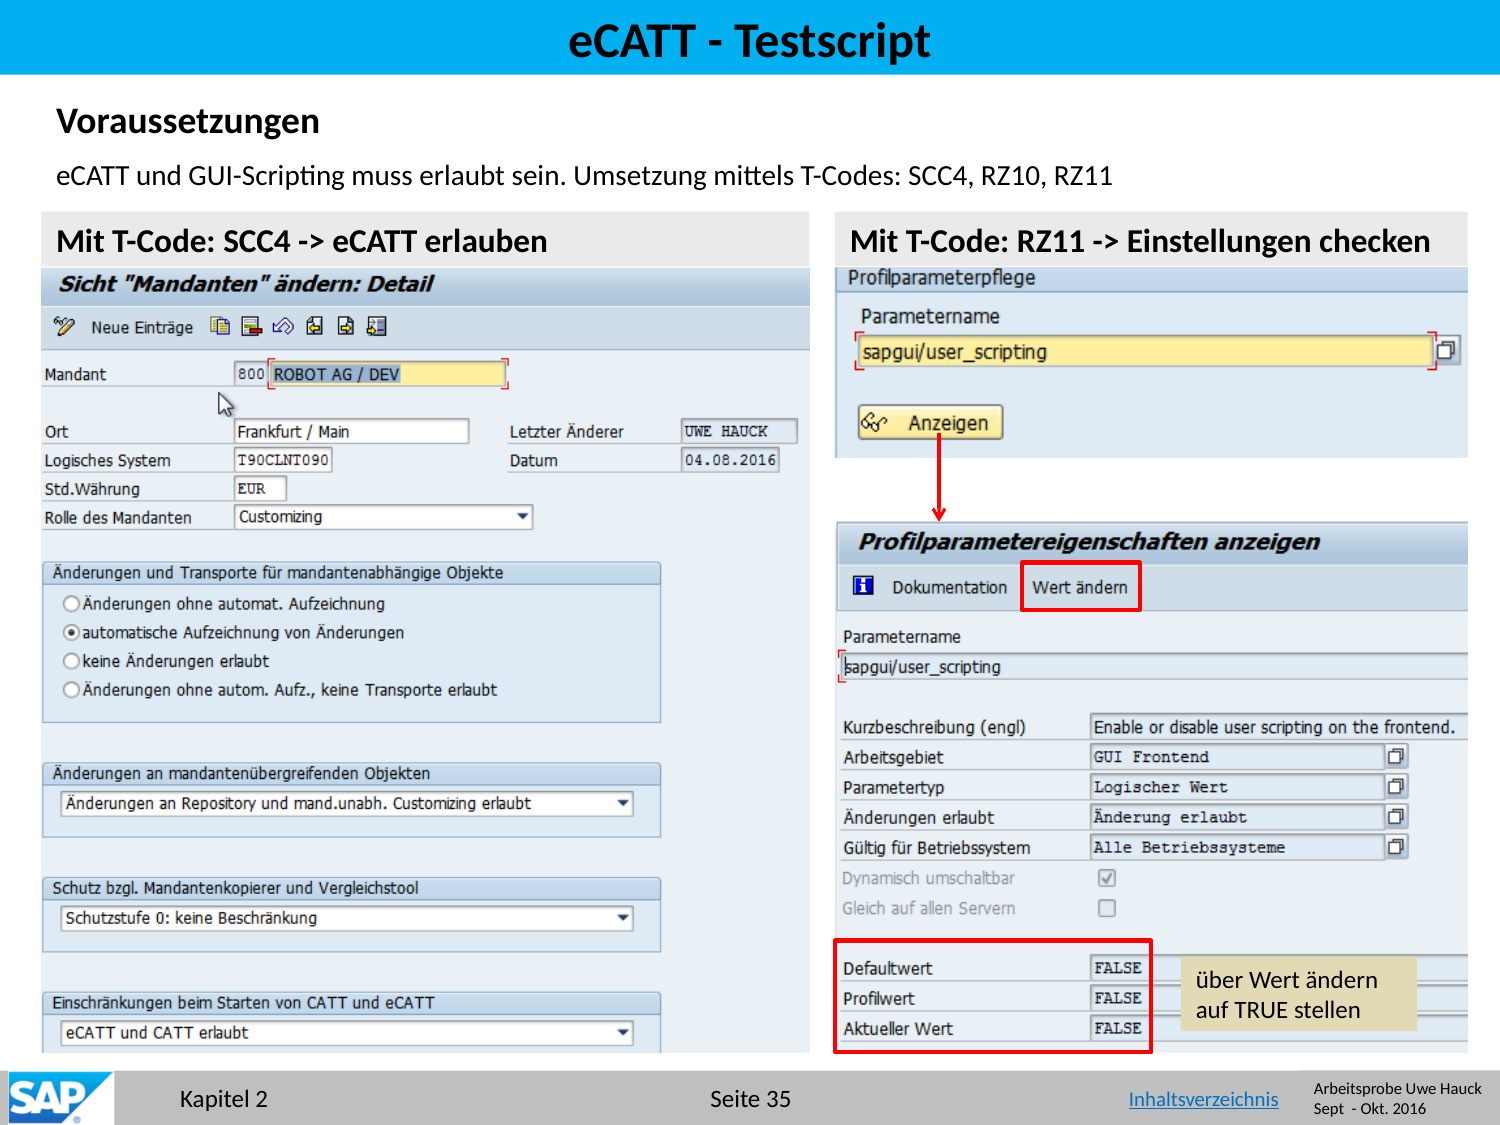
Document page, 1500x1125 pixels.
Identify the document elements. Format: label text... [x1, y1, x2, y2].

text_box Inhaltsverzeichnis [1106, 1078, 1299, 1118]
text_box [0, 1070, 6, 1125]
text_box Mit T-Code: SCC4 -> eCATT erlauben [41, 211, 810, 266]
text_box Arbeitsprobe Uwe Hauck Sept - Okt. 2016 [1299, 1070, 1500, 1125]
text_box [115, 1070, 1299, 1125]
text_box Mit T-Code: RZ11 -> Einstellungen checken [834, 211, 1468, 266]
picture [834, 521, 1468, 1053]
text_box Kapitel 2 Seite 35 [165, 1075, 1105, 1120]
text_box Voraussetzungen [41, 88, 1168, 149]
picture [41, 266, 810, 1053]
picture [7, 1070, 115, 1125]
text_box eCATT - Testscript [0, 0, 1500, 75]
picture [834, 266, 1468, 458]
text_box eCATT und GUI-Scripting muss erlaubt sein. Umsetzung mittels T-Codes: SCC4, RZ10, RZ11 [41, 149, 1485, 199]
